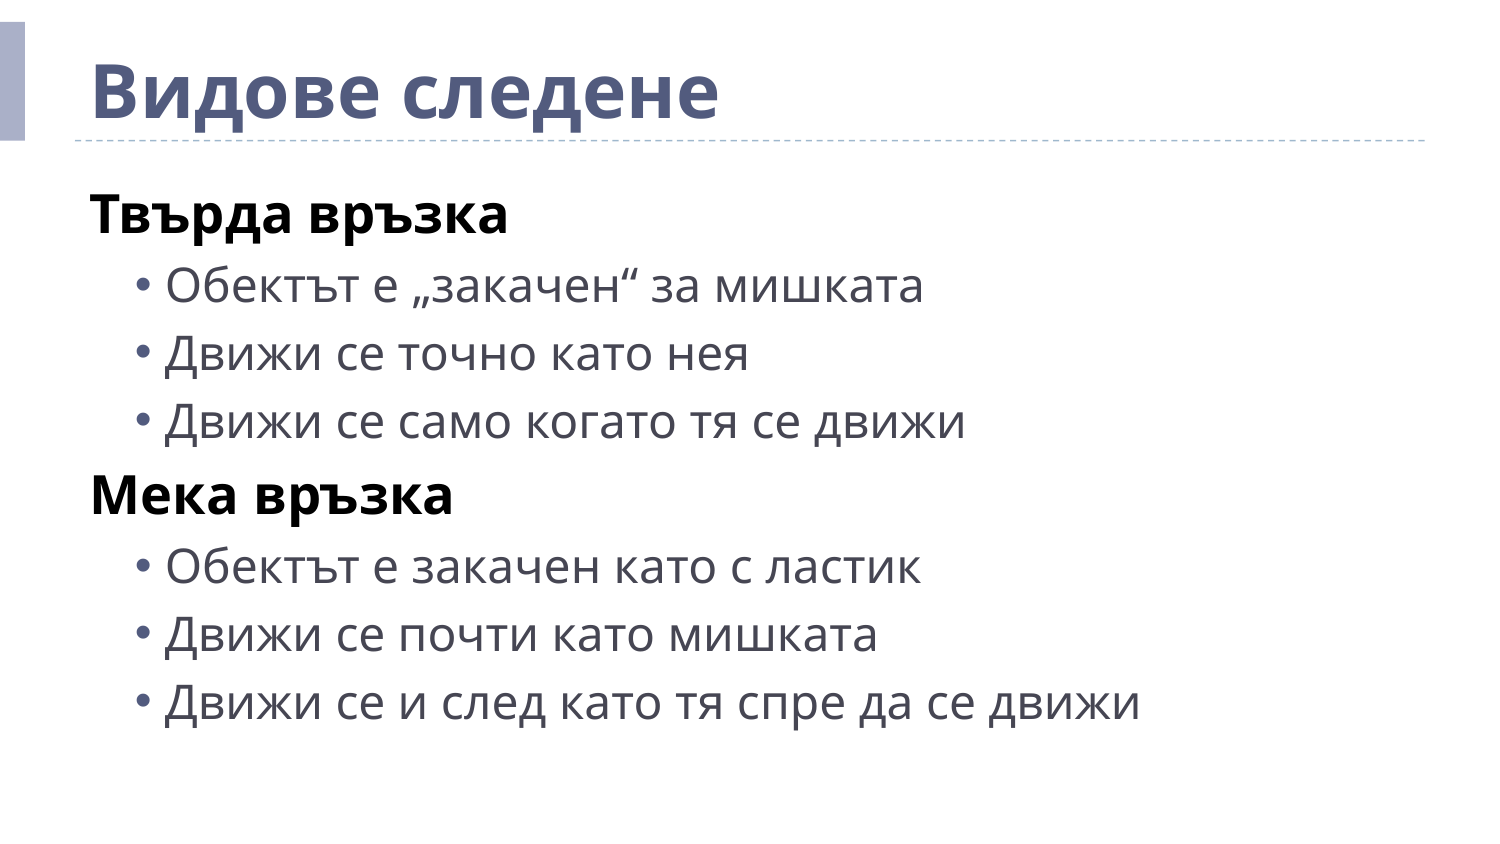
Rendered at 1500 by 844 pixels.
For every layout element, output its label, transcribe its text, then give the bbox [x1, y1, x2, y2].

list Твърда връзка Обектът е „закачен“ за мишката Движи се точно като нея Движи се само когато тя се движи Мека връзка Обектът е закачен като с ластик Движи се почти като мишката Движи се и след като тя спре да се движи [75, 171, 1475, 835]
title Видове следене [75, 18, 1475, 141]
